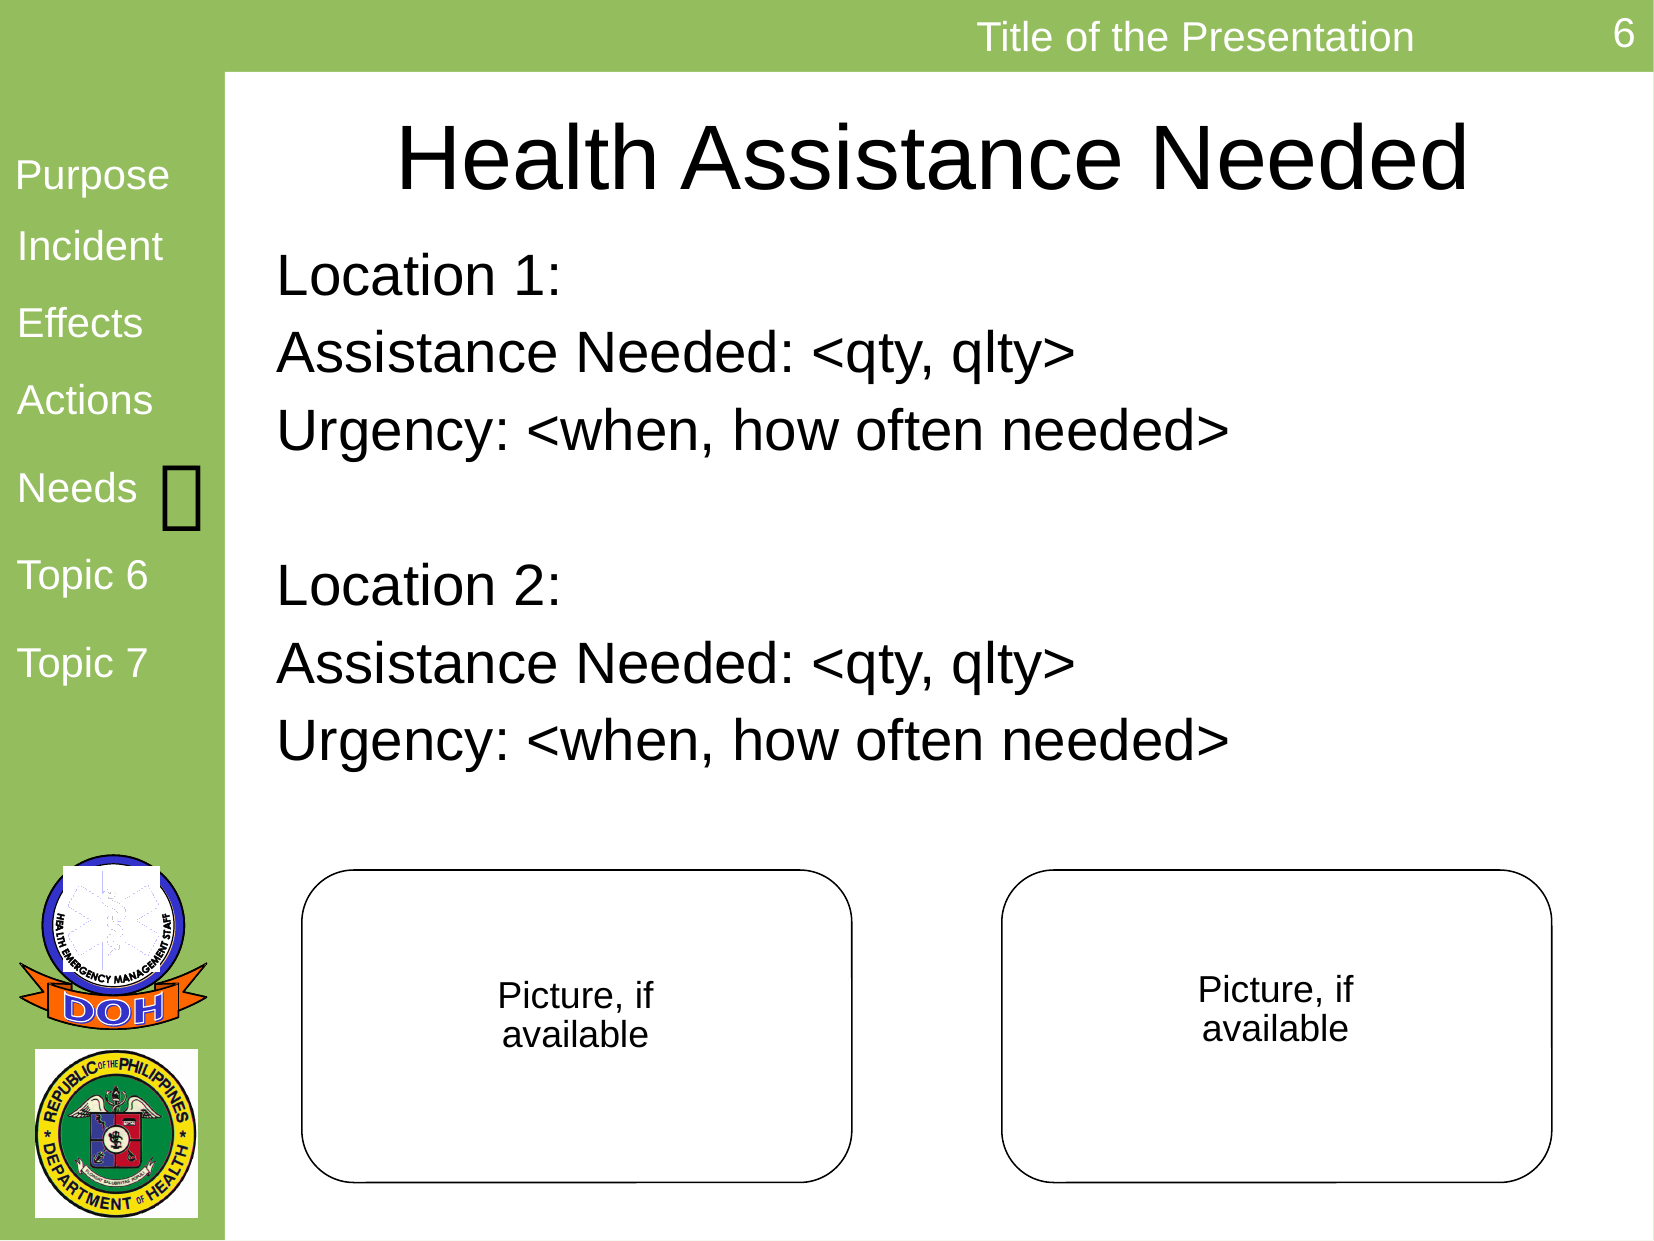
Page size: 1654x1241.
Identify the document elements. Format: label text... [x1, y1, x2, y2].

text_box Picture, if available [1149, 963, 1402, 1058]
text_box [301, 870, 852, 1183]
text_box Picture, if available [449, 969, 702, 1064]
text_box  [139, 446, 252, 558]
list Location 1: Assistance Needed: <qty, qlty> Urgency: <when, how often needed> Location 2: Assistance Needed: <qty, qlty> Urgency: <when, how often needed> [276, 244, 1627, 796]
text_box [1001, 870, 1552, 1183]
title Health Assistance Needed [262, 96, 1606, 226]
